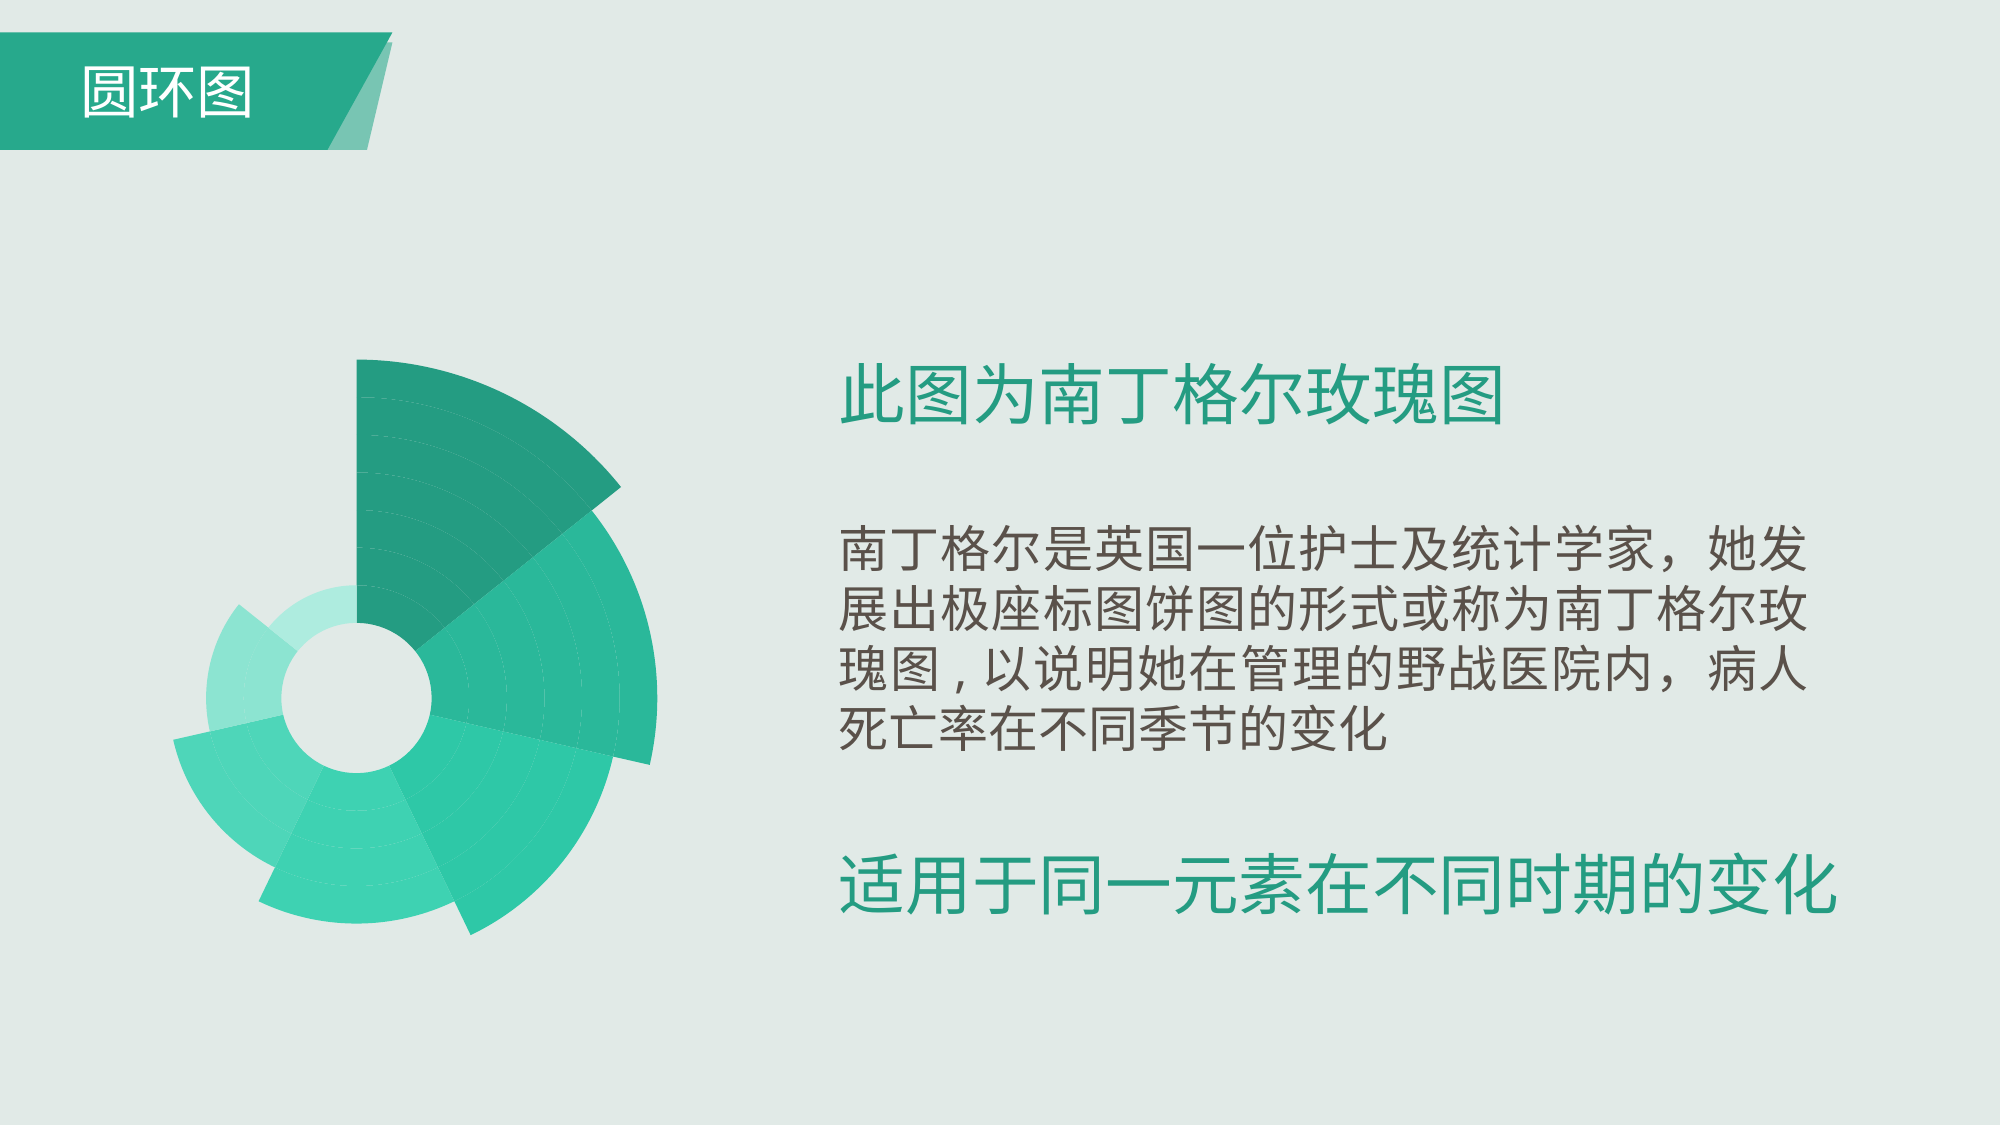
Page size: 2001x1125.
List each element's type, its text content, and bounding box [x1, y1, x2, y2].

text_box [823, 345, 2000, 932]
text_box [0, 31, 395, 151]
text_box 圆环图 [0, 48, 338, 133]
text_box [329, 41, 394, 151]
chart [0, 188, 1104, 1125]
